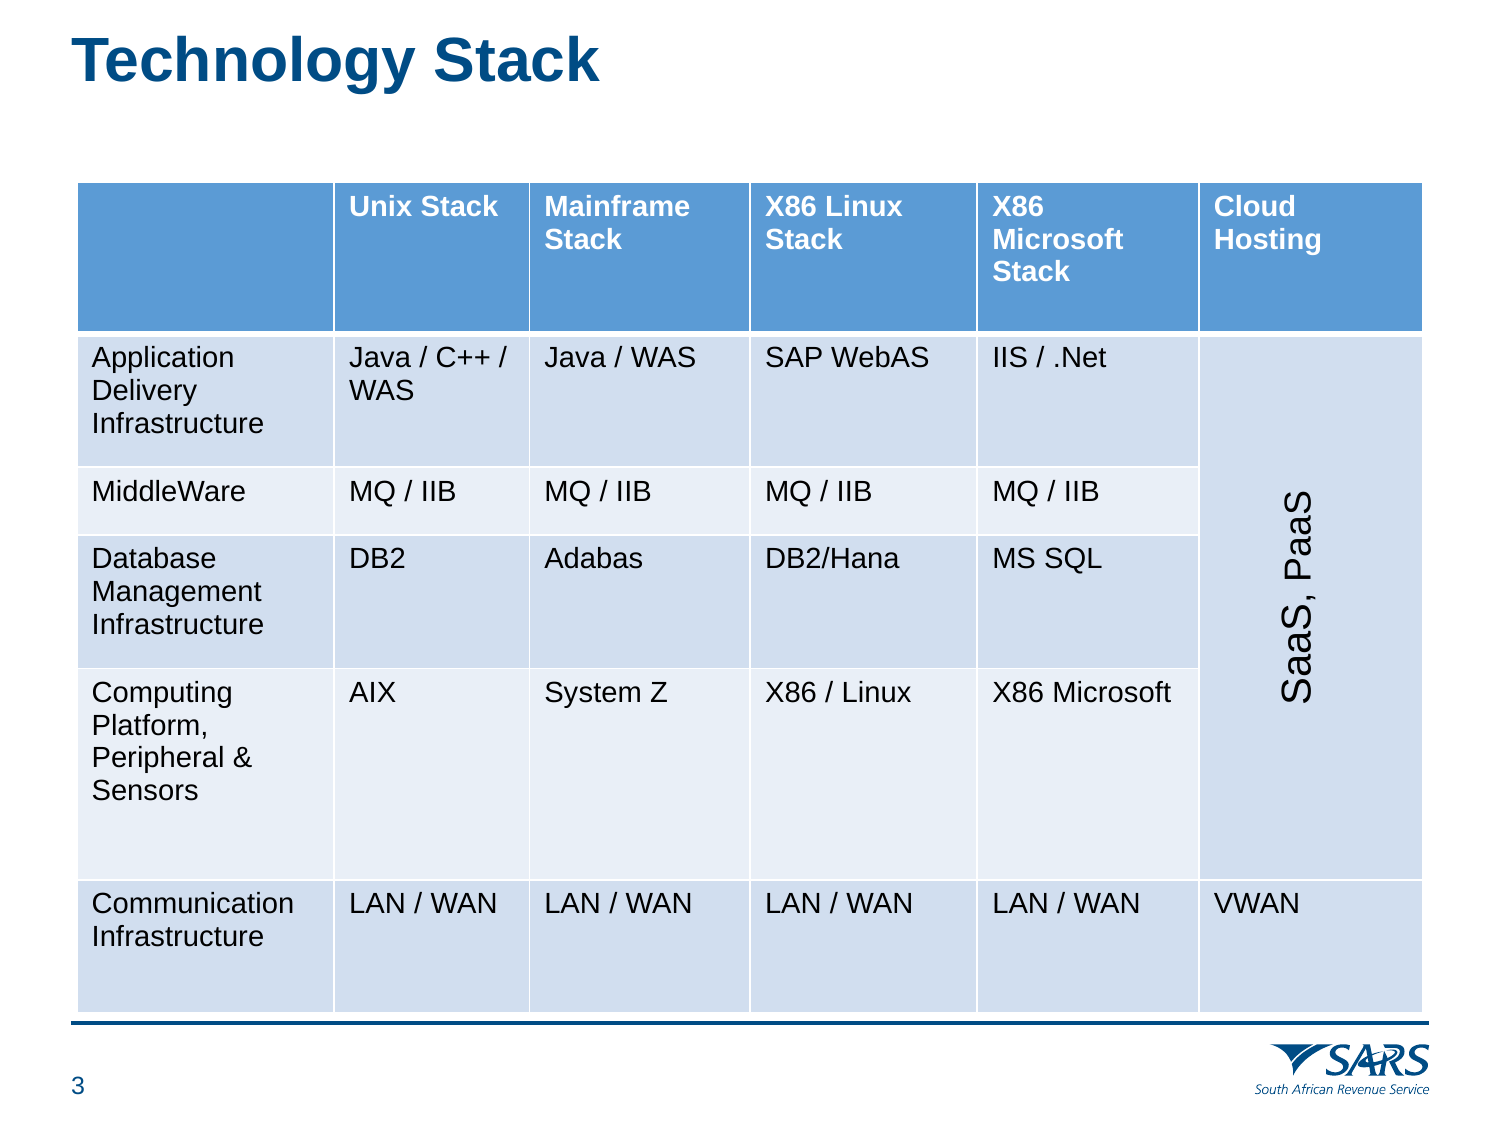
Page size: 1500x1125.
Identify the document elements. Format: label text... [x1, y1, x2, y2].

table_cell Adabas [530, 536, 749, 668]
table_cell Communication Infrastructure [78, 881, 333, 1012]
table_header Cloud Hosting [1200, 183, 1422, 331]
table_cell MQ / IIB [530, 468, 749, 534]
table_cell AIX [335, 669, 529, 879]
table_header X86 Linux Stack [751, 183, 976, 331]
table_cell MS SQL [978, 536, 1198, 668]
table_cell Java / C++ / WAS [335, 337, 529, 466]
table_header Unix Stack [335, 183, 529, 331]
table_cell LAN / WAN [751, 881, 976, 1012]
table_cell VWAN [1200, 881, 1422, 1012]
table_cell Application Delivery Infrastructure [78, 337, 333, 466]
table_cell LAN / WAN [978, 881, 1198, 1012]
table_cell SAP WebAS [751, 337, 976, 466]
table_cell DB2 [335, 536, 529, 668]
table_header X86 Microsoft Stack [978, 183, 1198, 331]
table_cell DB2/Hana [751, 536, 976, 668]
table_cell X86 / Linux [751, 669, 976, 879]
table_header Mainframe Stack [530, 183, 749, 331]
slide_number 2 [56, 1054, 394, 1115]
table_cell MQ / IIB [751, 468, 976, 534]
table_cell [1200, 337, 1422, 879]
table_cell System Z [530, 669, 749, 879]
table_cell Database Management Infrastructure [78, 536, 333, 668]
table_cell MQ / IIB [978, 468, 1198, 534]
table_cell MiddleWare [78, 468, 333, 534]
table_cell IIS / .Net [978, 337, 1198, 466]
table_cell MQ / IIB [335, 468, 529, 534]
table_cell Computing Platform, Peripheral & Sensors [78, 669, 333, 879]
text_box SaaS, PaaS [1261, 475, 1327, 721]
table_cell LAN / WAN [530, 881, 749, 1012]
table_cell Java / WAS [530, 337, 749, 466]
title Technology Stack [56, 20, 1350, 108]
table_cell X86 Microsoft [978, 669, 1198, 879]
table_header [78, 183, 333, 331]
table_cell LAN / WAN [335, 881, 529, 1012]
